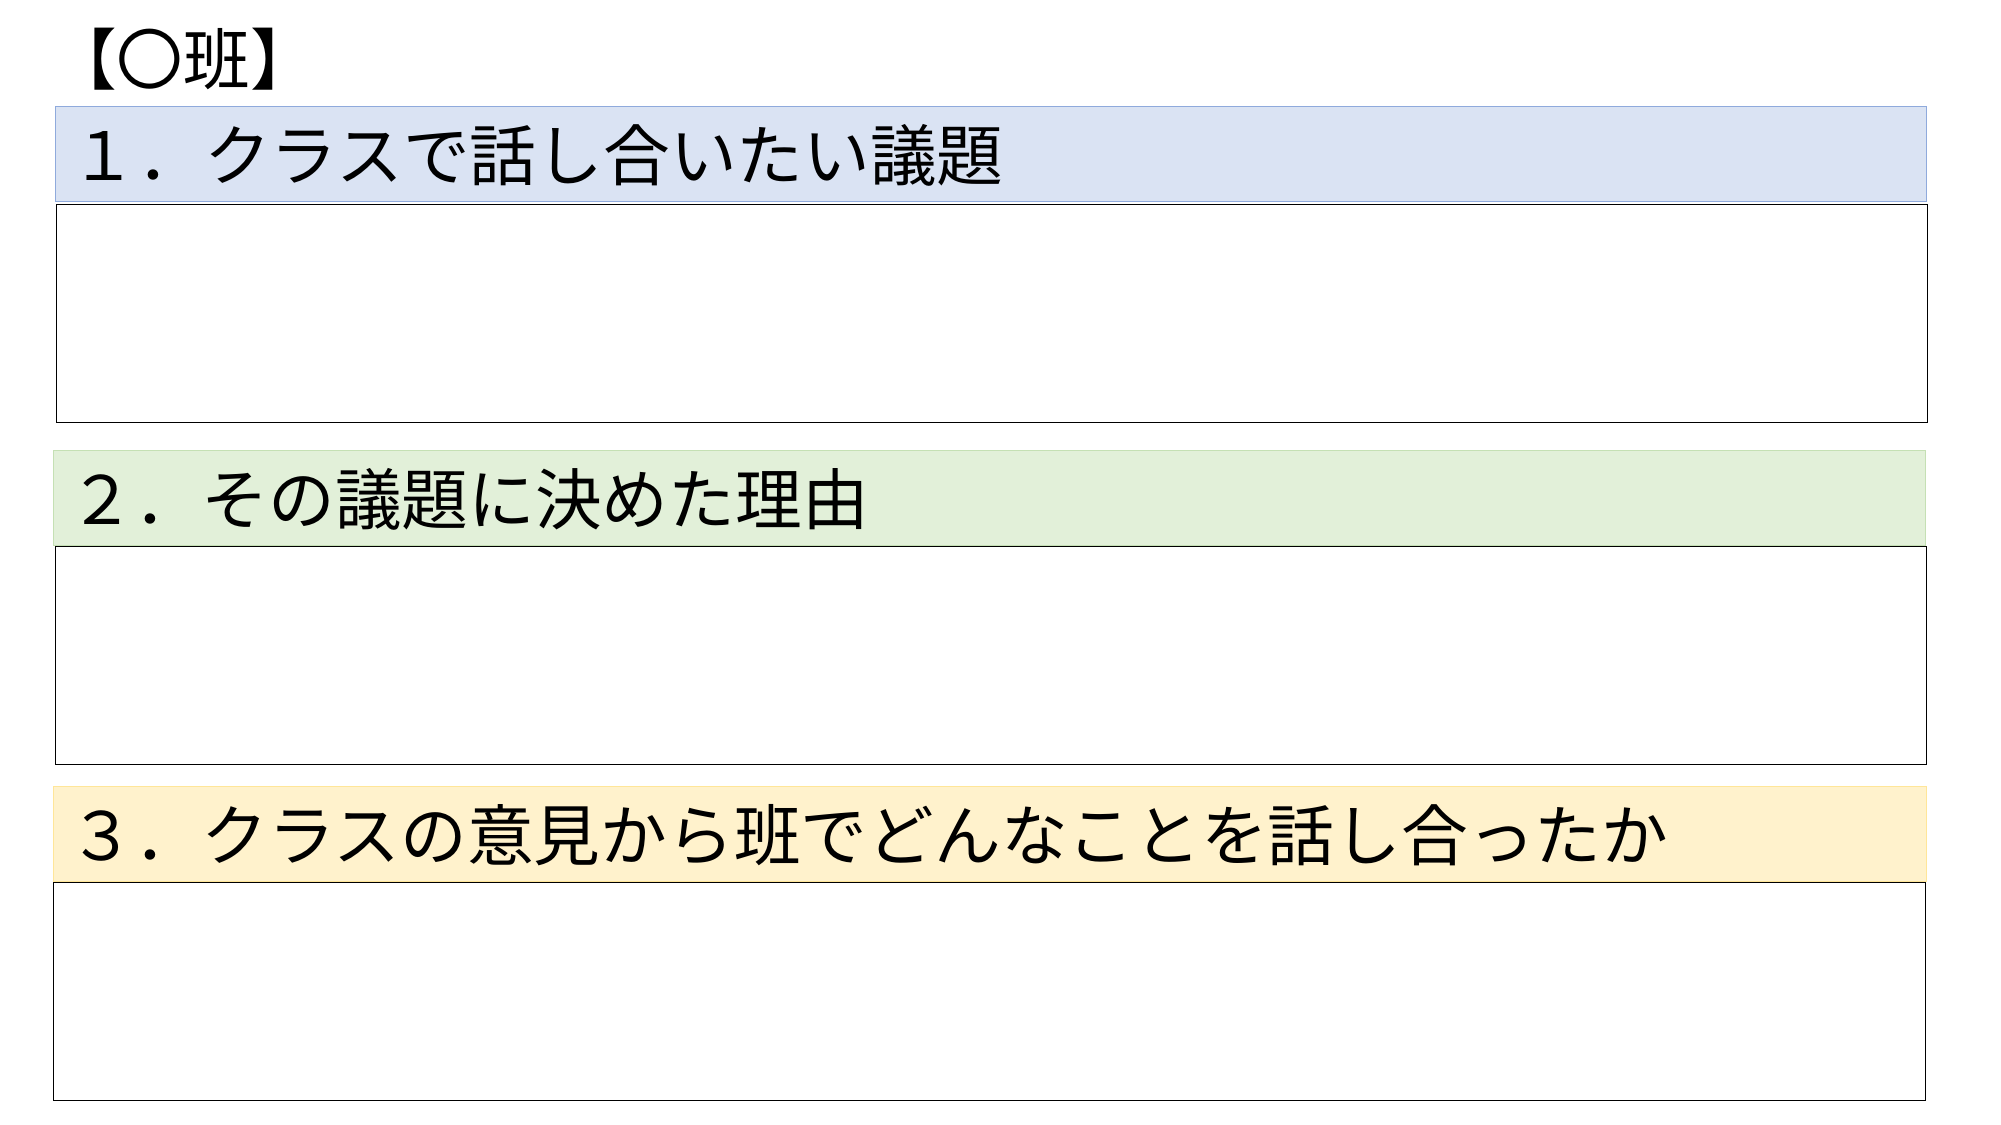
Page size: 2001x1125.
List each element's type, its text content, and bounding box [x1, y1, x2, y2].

text_box ​ [53, 882, 1926, 1101]
text_box １．クラスで話し合いたい議題 [55, 106, 1927, 202]
text_box 【〇班】 [35, 10, 400, 105]
text_box ３．クラスの意見から班でどんなことを話し合ったか [53, 786, 1927, 882]
text_box ２．その議題に決めた理由 [53, 450, 1926, 546]
text_box [55, 546, 1927, 765]
text_box [56, 204, 1928, 423]
